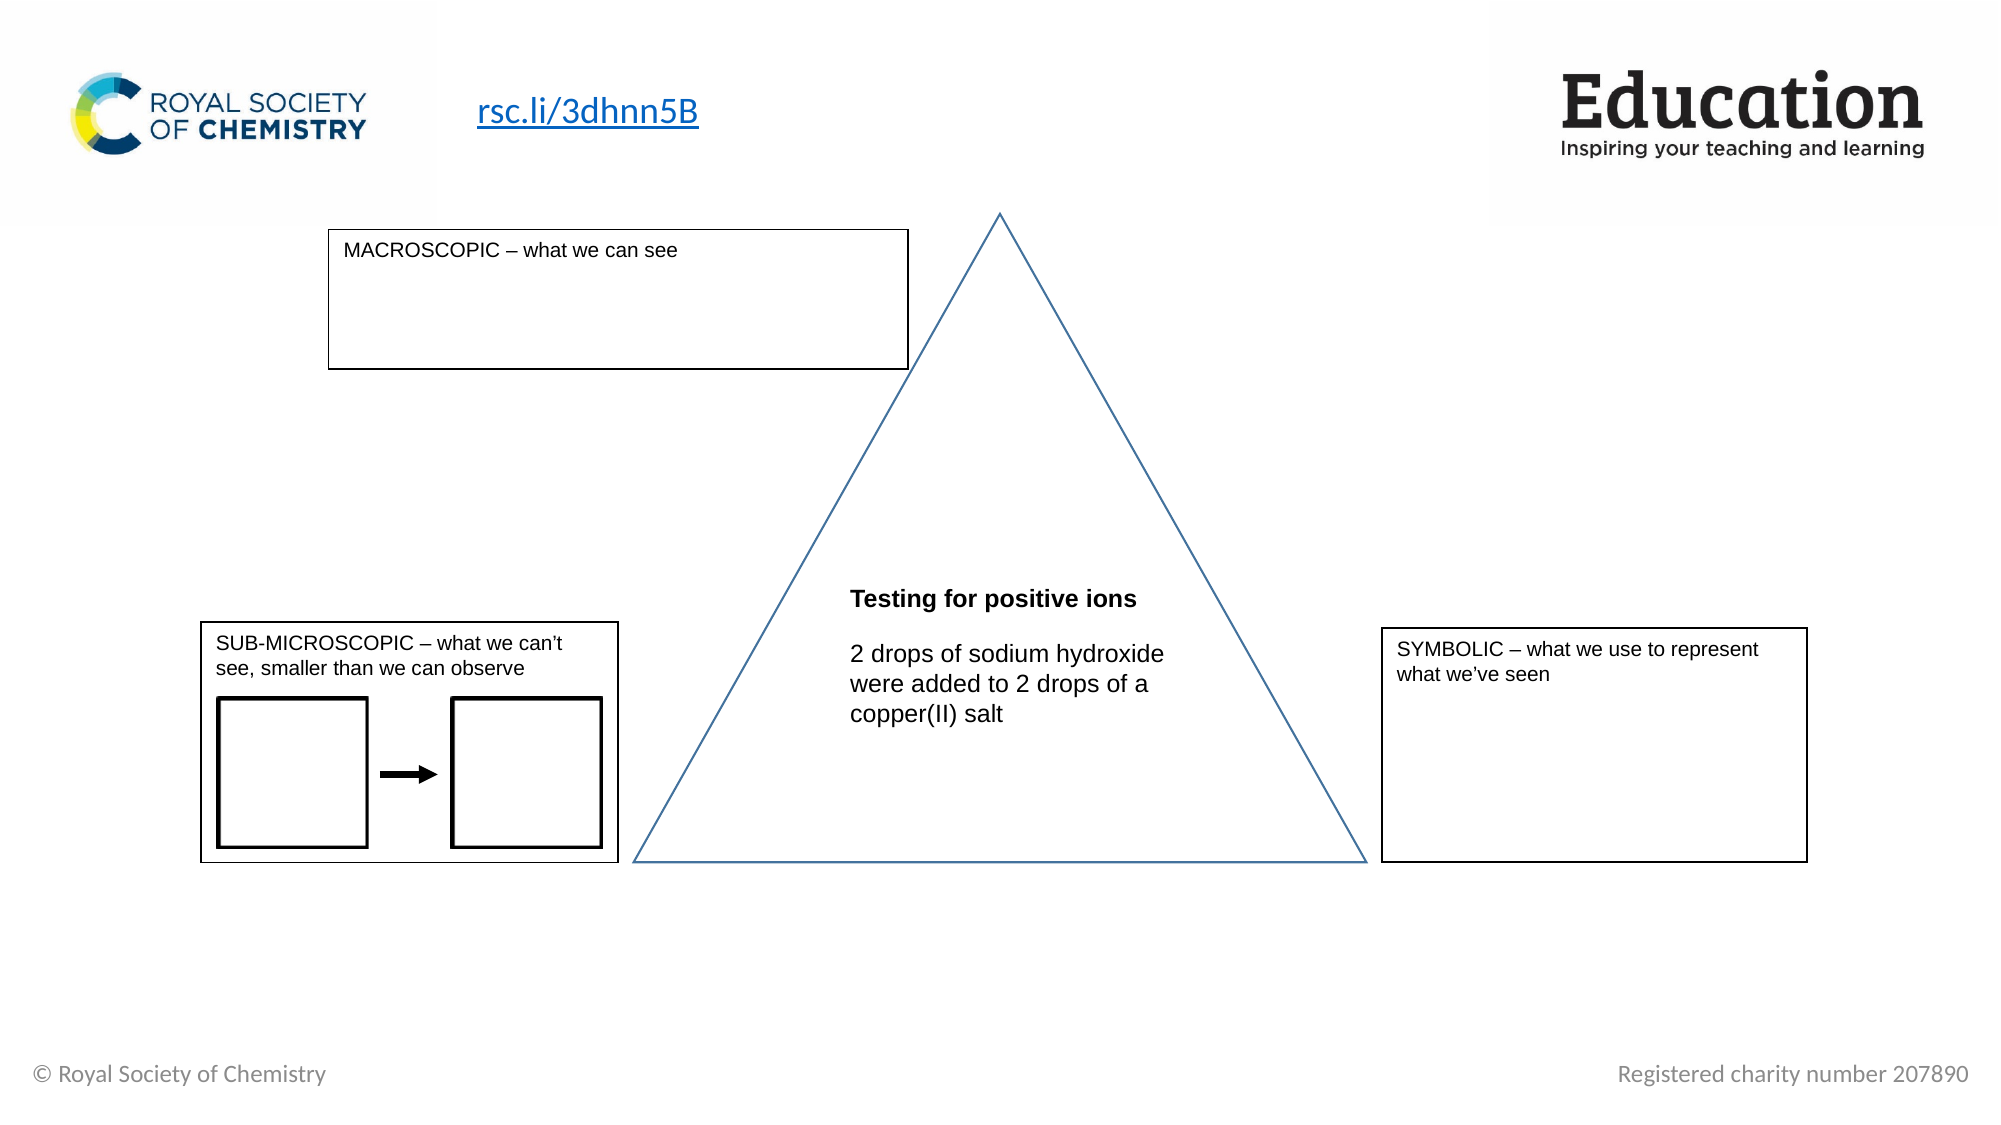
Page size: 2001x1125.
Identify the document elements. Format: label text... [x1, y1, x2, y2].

text_box SUB-MICROSCOPIC – what we can’t see, smaller than we can observe [200, 621, 619, 863]
footer © Royal Society of Chemistry Registered charity number 207890 [16, 1042, 1990, 1103]
picture [449, 695, 603, 849]
text_box SYMBOLIC – what we use to represent what we’ve seen [1381, 628, 1807, 863]
text_box MACROSCOPIC – what we can see [328, 229, 908, 370]
picture [1489, 1, 1998, 226]
picture [0, 1, 437, 226]
text_box [631, 211, 1369, 864]
text_box rsc.li/3dhnn5B [462, 78, 714, 139]
picture [215, 695, 369, 849]
text_box Testing for positive ions 2 drops of sodium hydroxide were added to 2 drops of a copper(II) salt [835, 574, 1187, 743]
